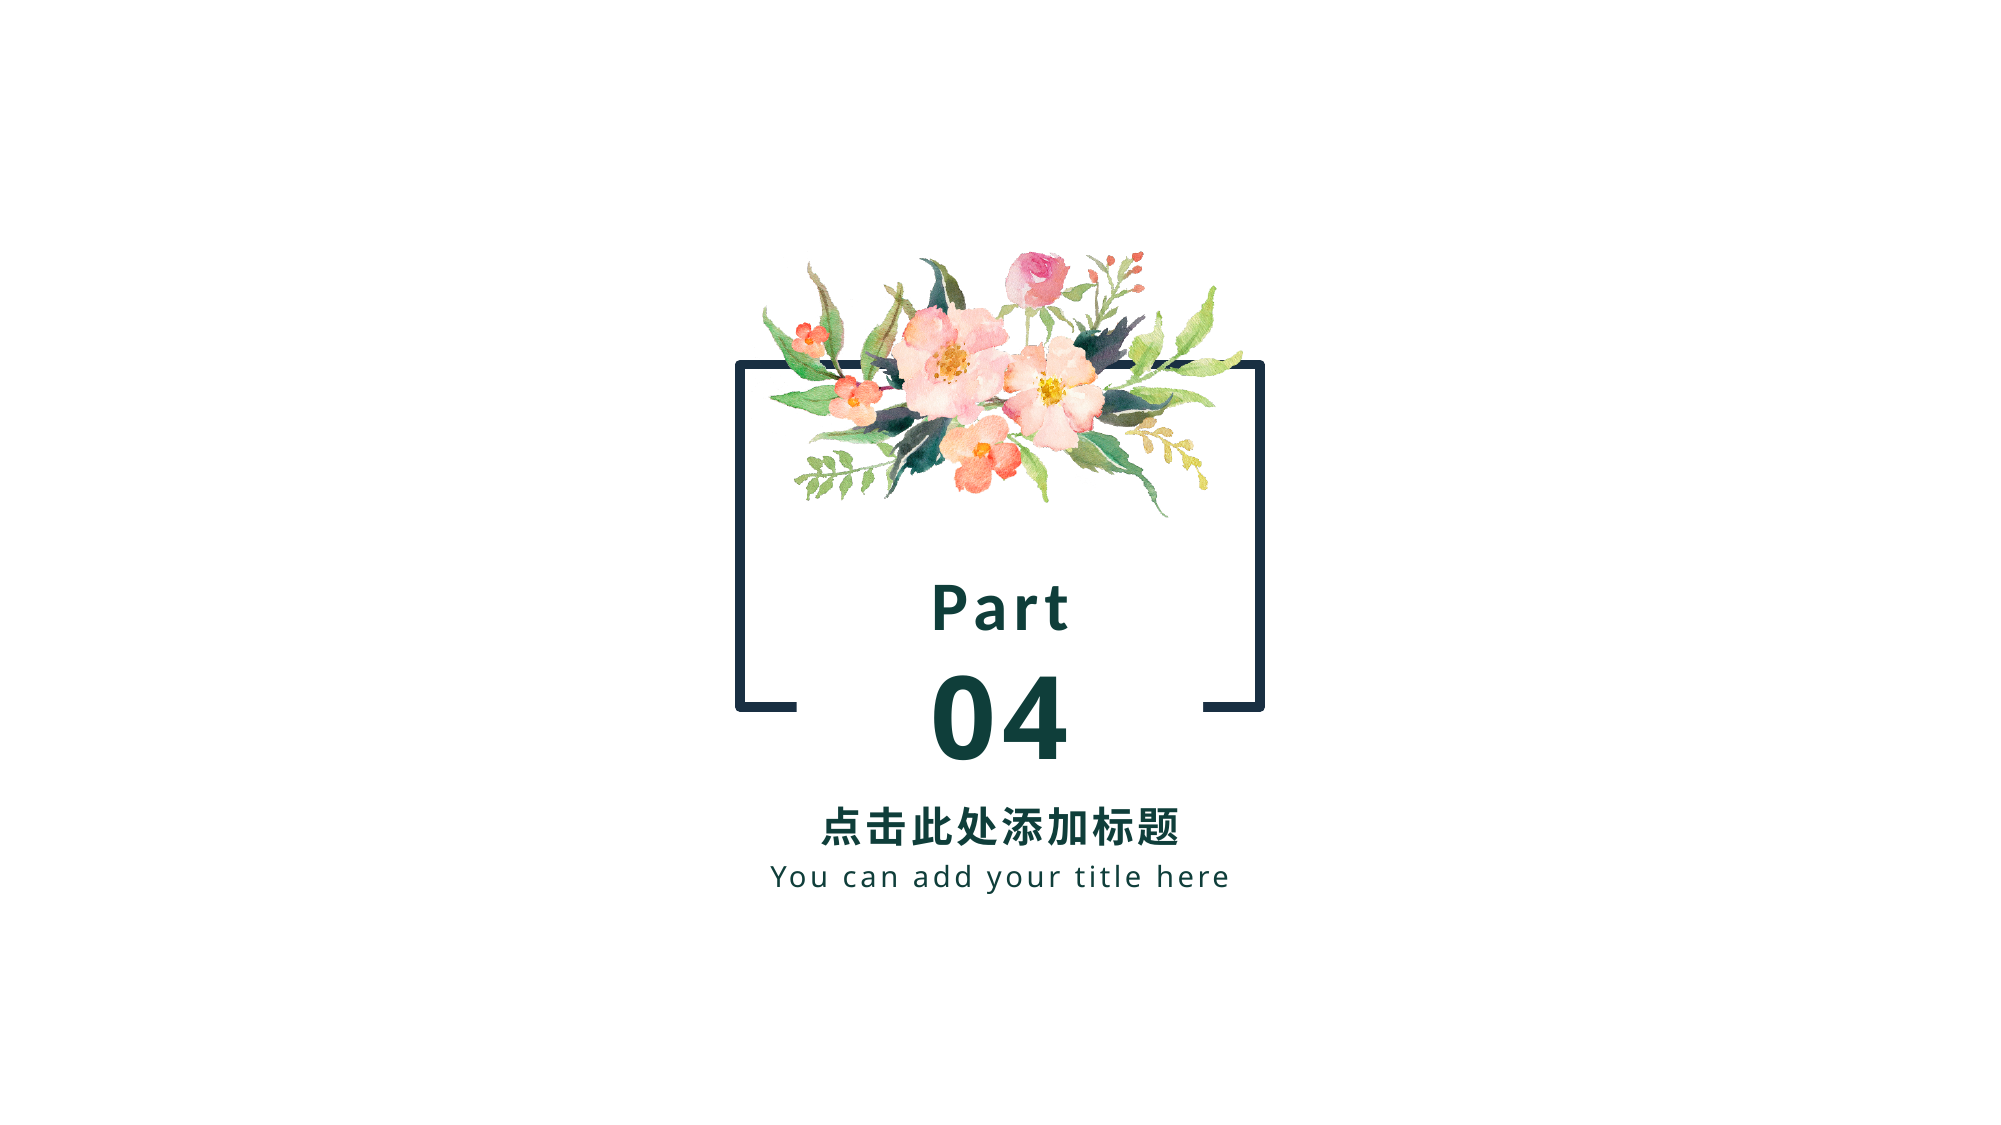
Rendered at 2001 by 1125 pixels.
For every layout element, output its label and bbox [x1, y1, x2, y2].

text_box [740, 245, 1260, 879]
